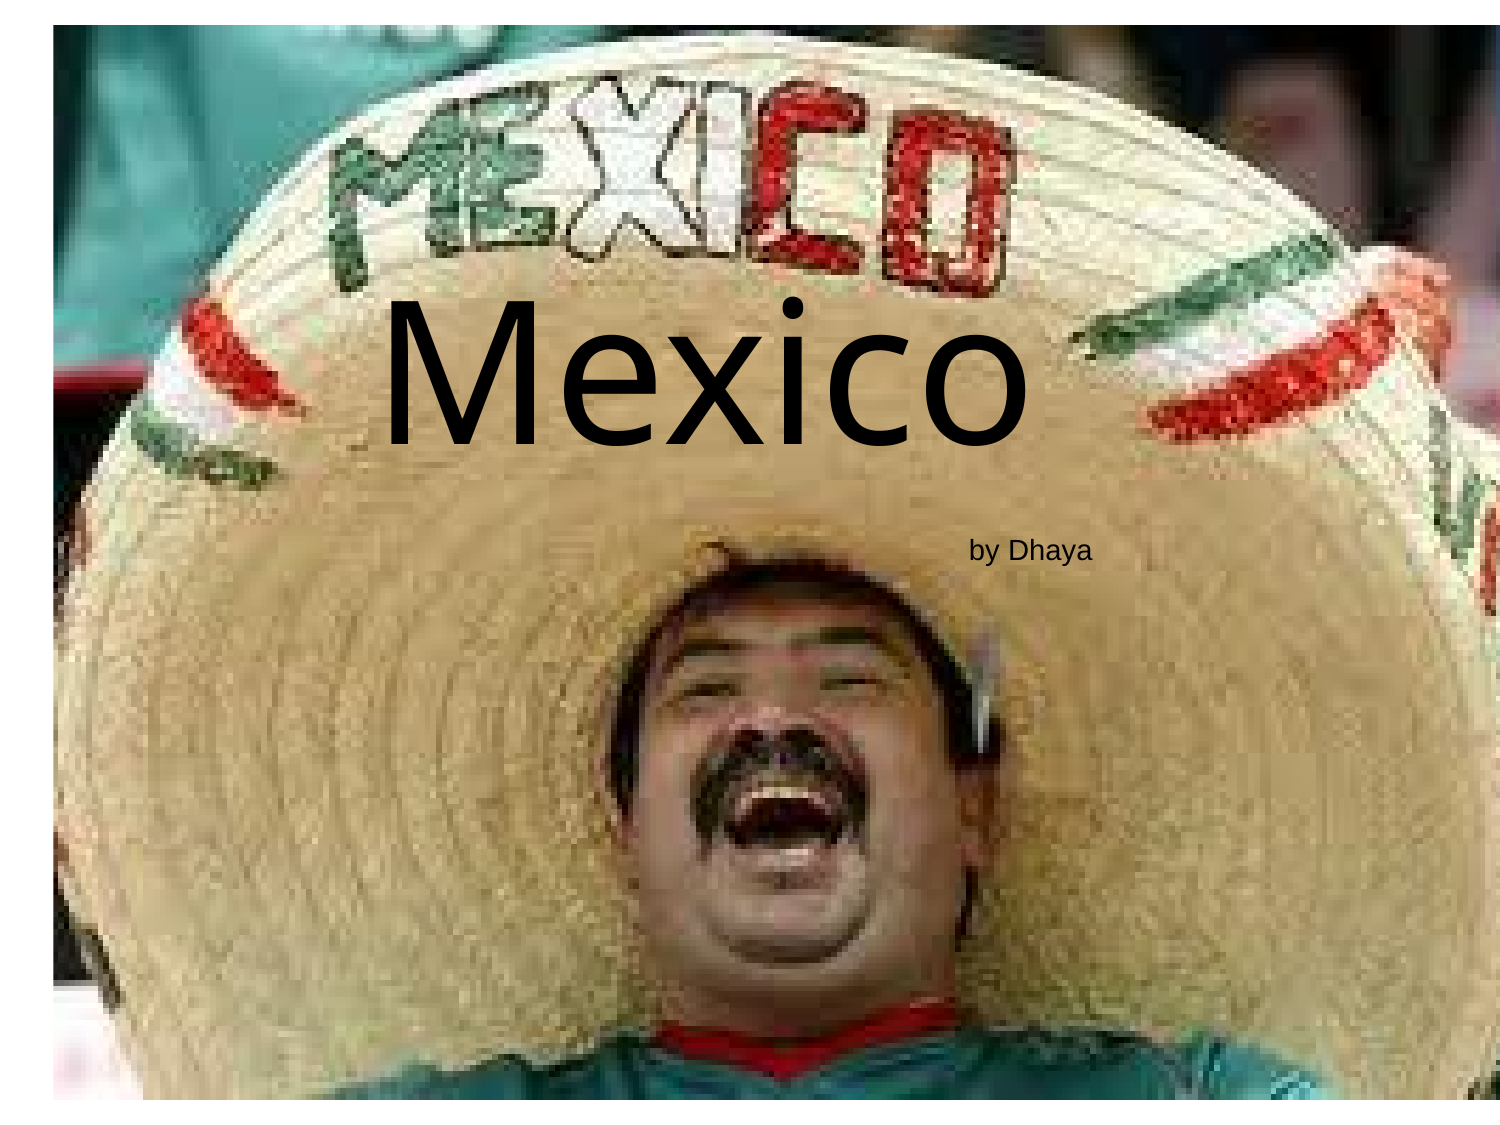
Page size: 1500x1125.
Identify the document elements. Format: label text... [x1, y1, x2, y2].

text_box by Dhaya [739, 516, 1429, 582]
text_box Mexico [357, 229, 1208, 500]
text_box [53, 25, 1500, 1100]
